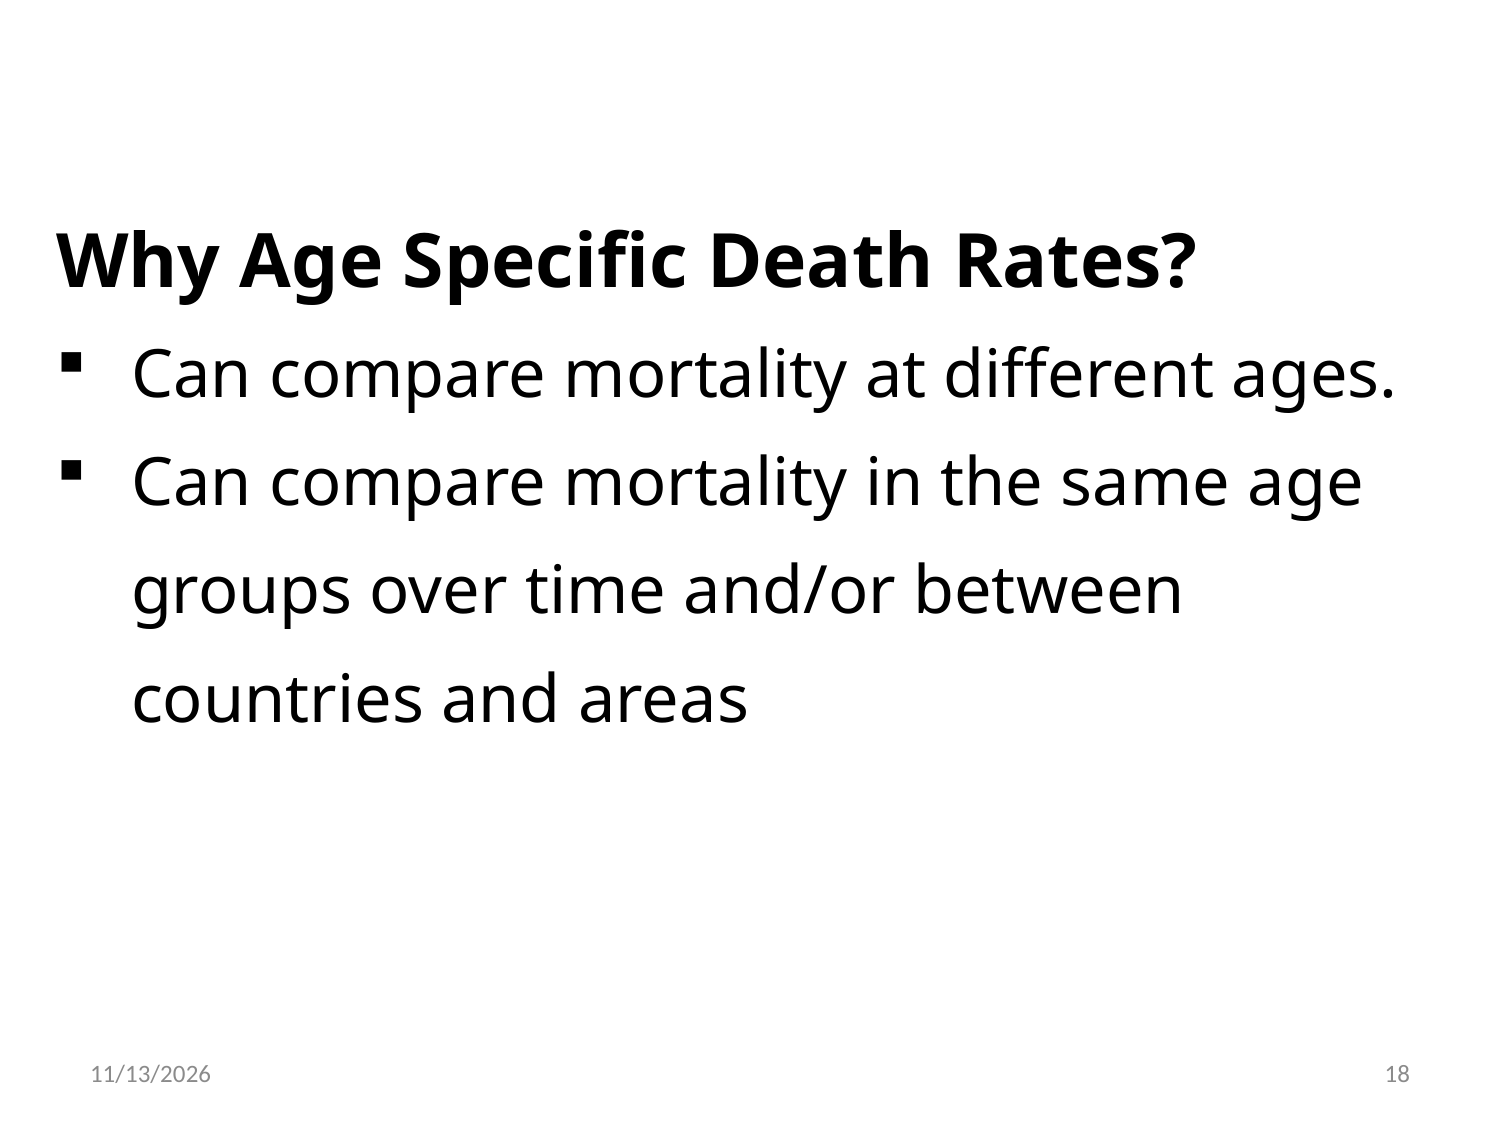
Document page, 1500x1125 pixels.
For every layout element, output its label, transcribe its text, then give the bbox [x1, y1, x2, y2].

text_box Why Age Specific Death Rates? Can compare mortality at different ages. Can compare mortality in the same age groups over time and/or between countries and areas [41, 78, 1459, 743]
slide_number 18 [1074, 1042, 1425, 1103]
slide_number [75, 1042, 425, 1103]
